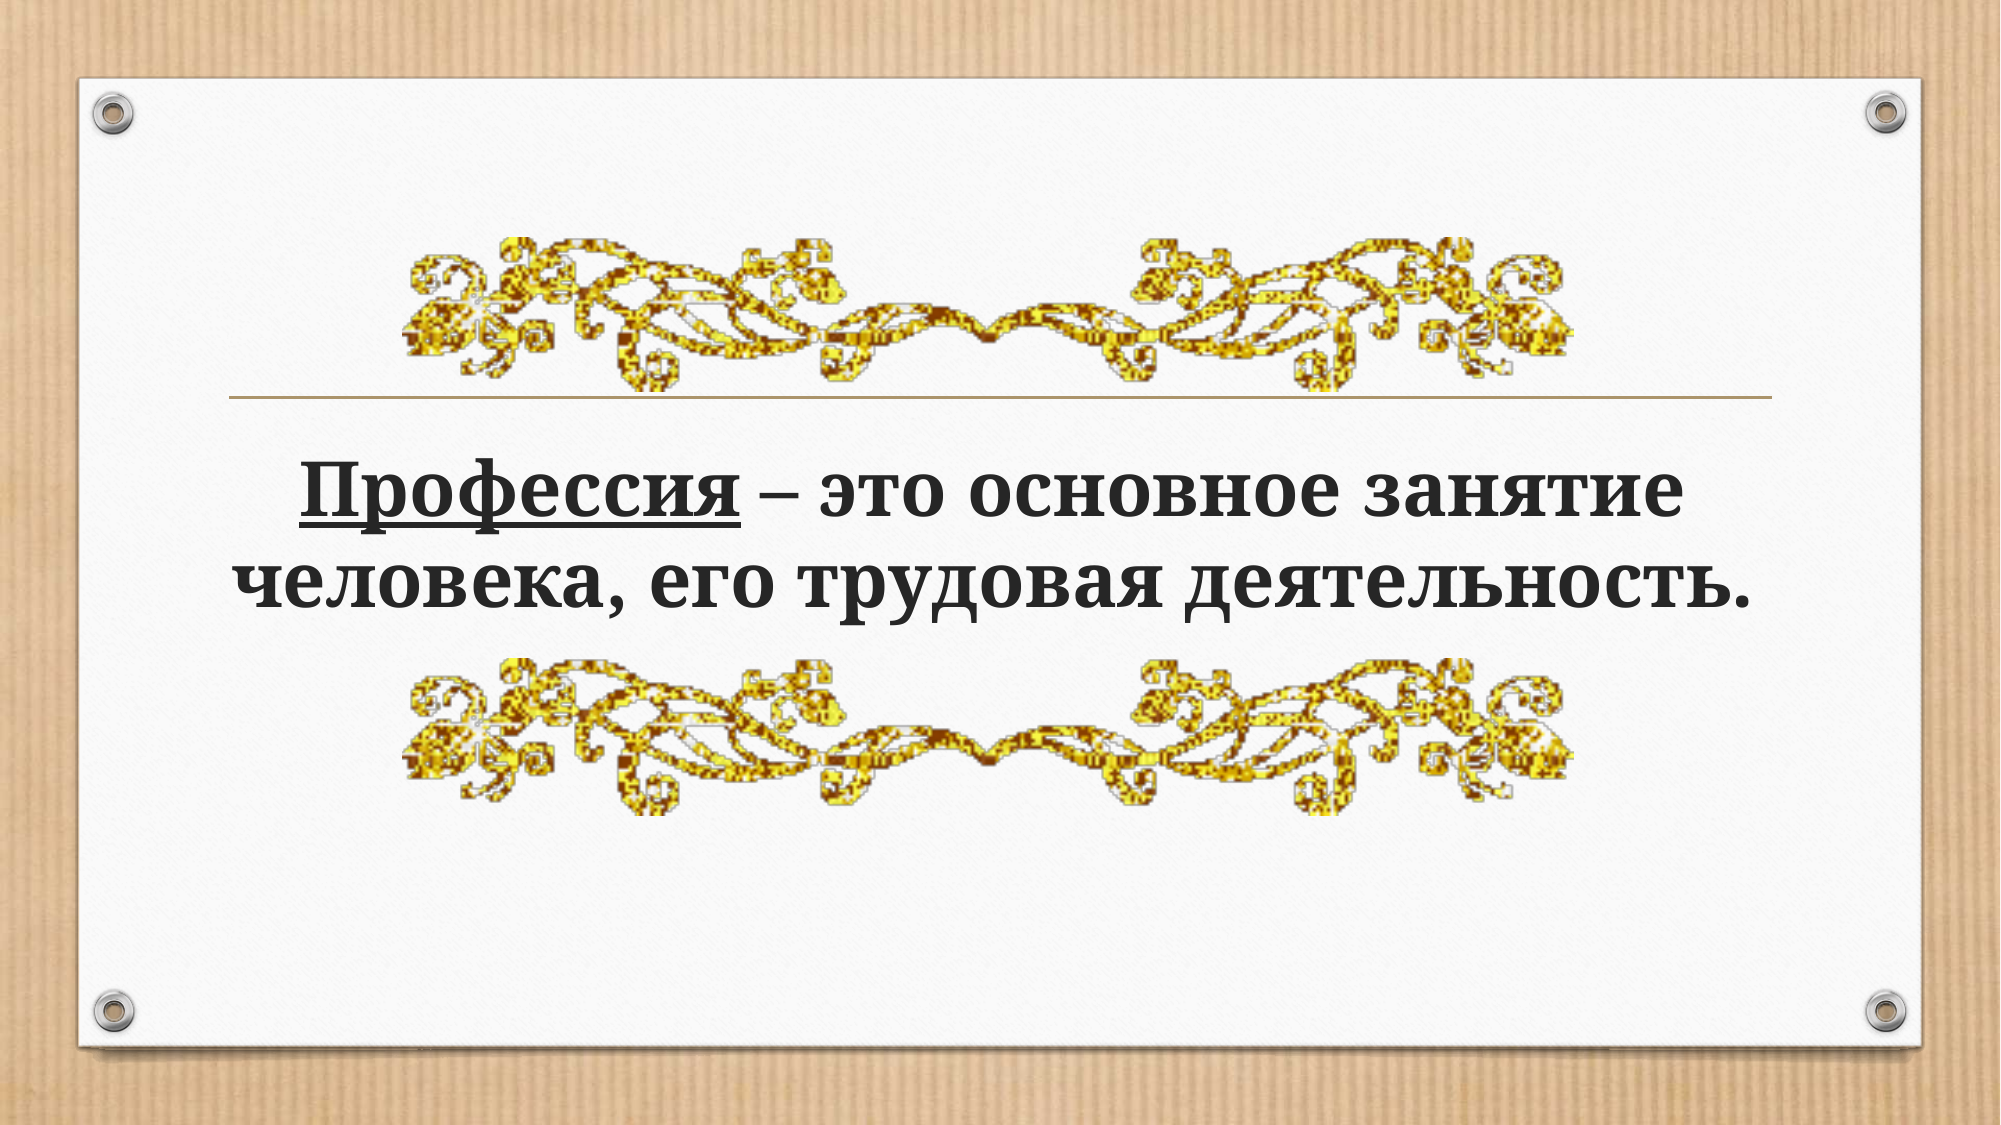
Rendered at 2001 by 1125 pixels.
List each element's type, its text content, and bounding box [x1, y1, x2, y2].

picture [0, 0, 2001, 1125]
title Профессия – это основное занятие человека, его трудовая деятельность. [205, 424, 1781, 639]
